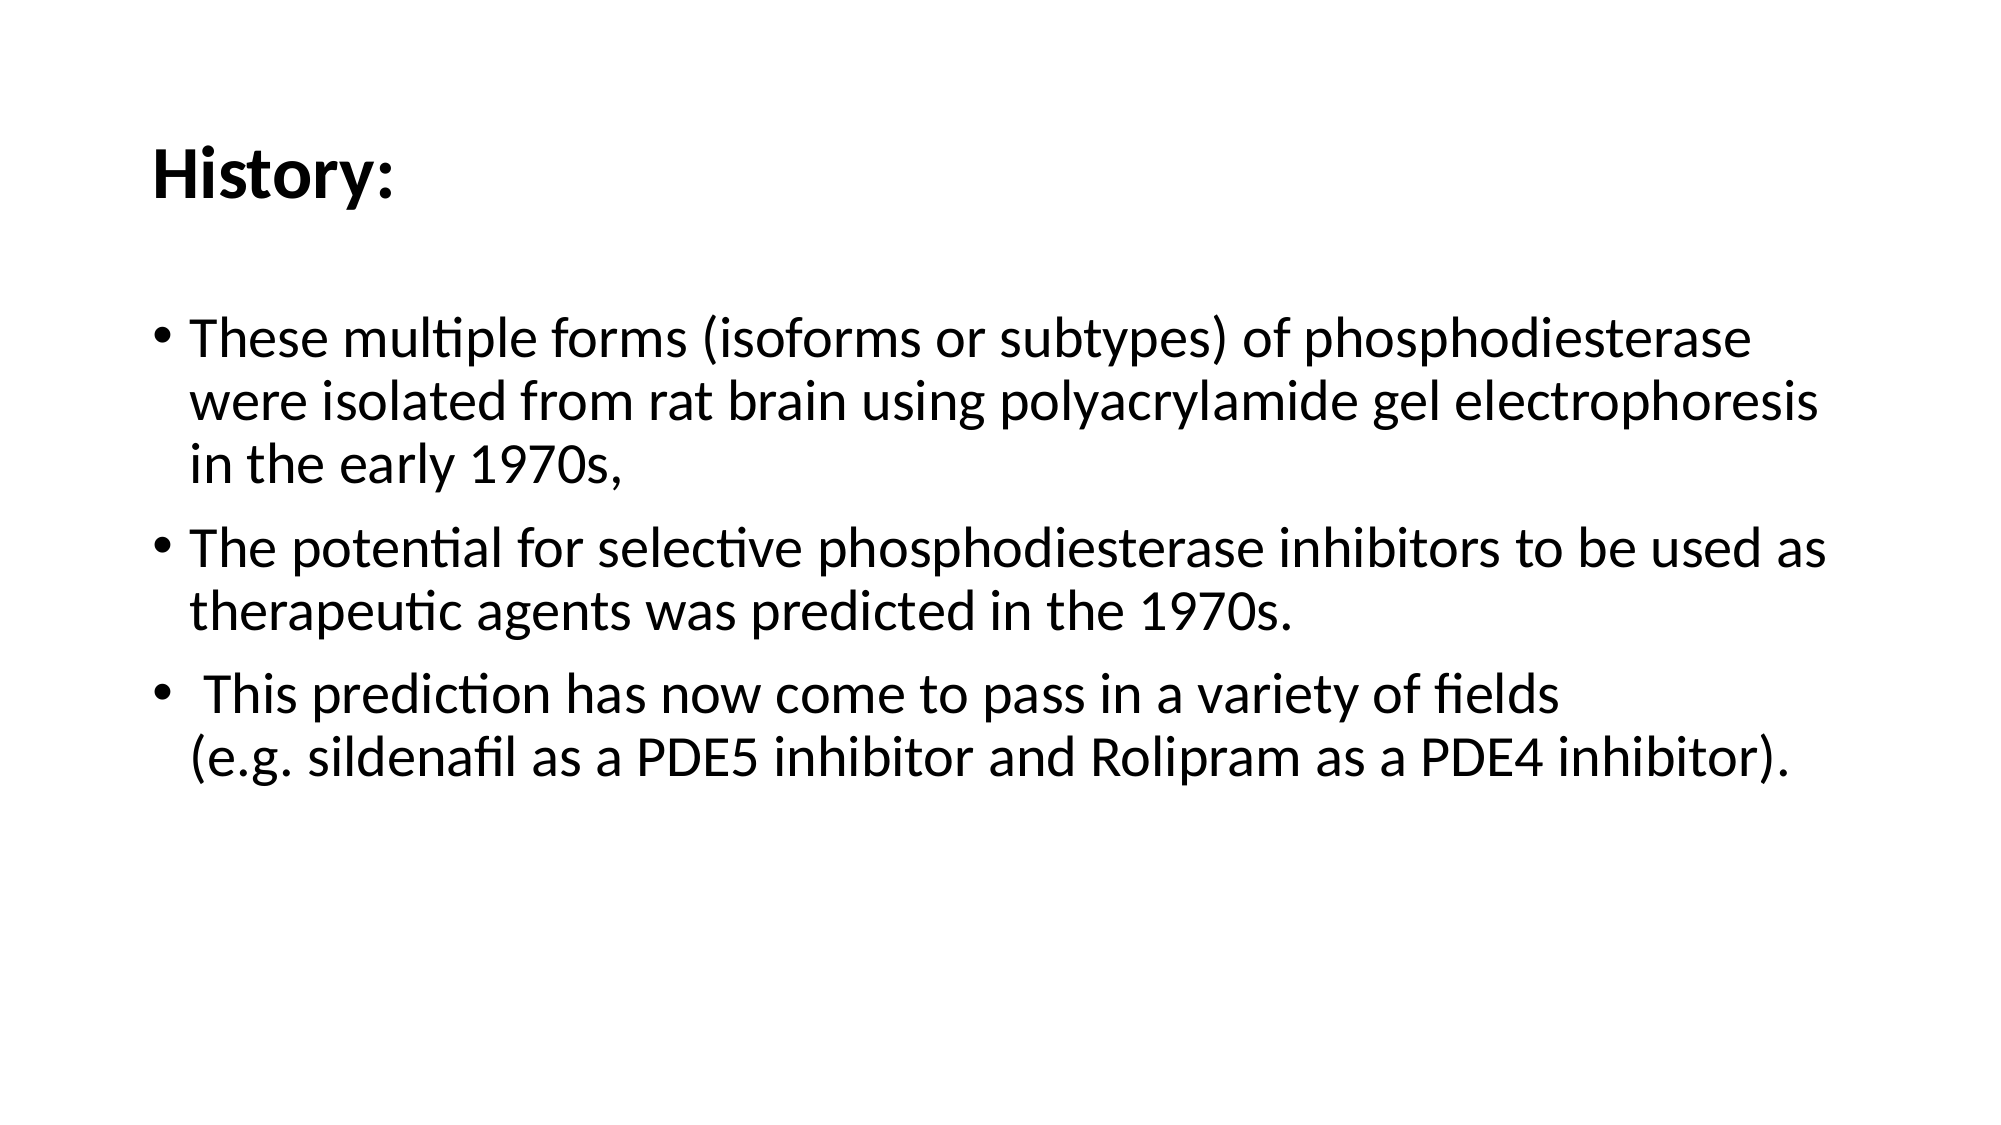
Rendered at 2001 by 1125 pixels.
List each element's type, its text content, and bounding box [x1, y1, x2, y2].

list These multiple forms (isoforms or subtypes) of phosphodiesterase were isolated from rat brain using polyacrylamide gel electrophoresis in the early 1970s, The potential for selective phosphodiesterase inhibitors to be used as therapeutic agents was predicted in the 1970s. This prediction has now come to pass in a variety of fields (e.g. sildenafil as a PDE5 inhibitor and Rolipram as a PDE4 inhibitor). [137, 299, 1863, 1014]
title History: [137, 59, 1863, 278]
